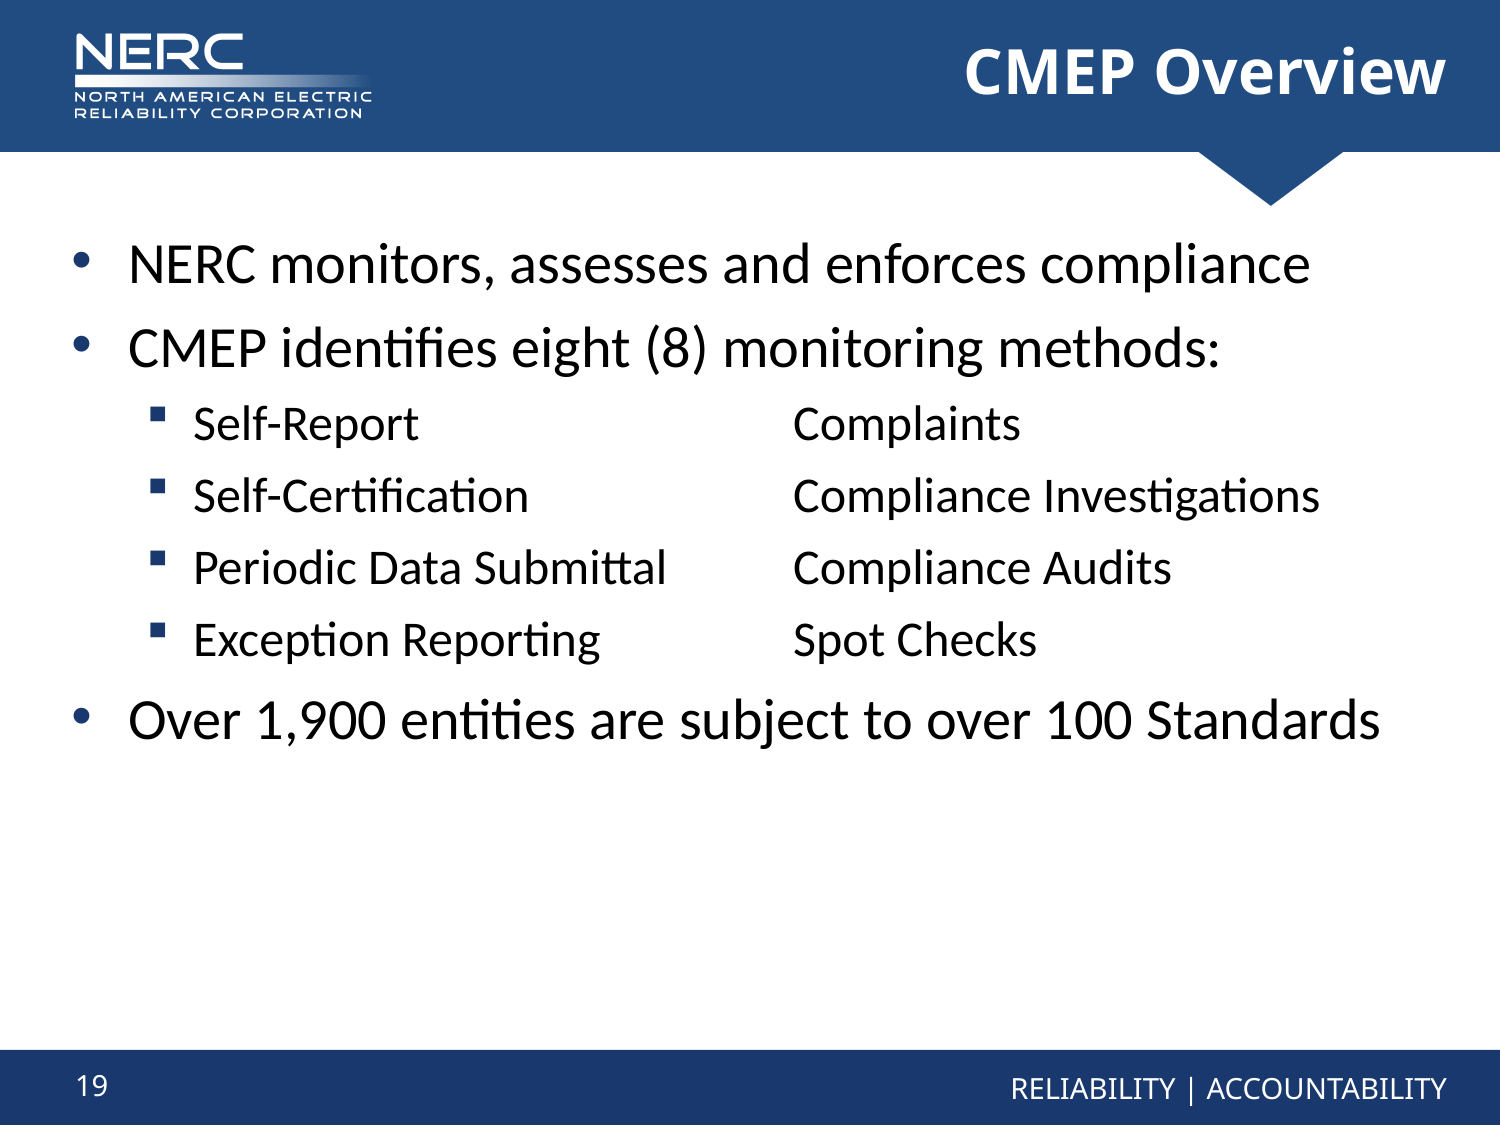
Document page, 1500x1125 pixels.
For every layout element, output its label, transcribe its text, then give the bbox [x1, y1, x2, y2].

picture [0, 0, 1500, 206]
list NERC monitors, assesses and enforces compliance CMEP identifies eight (8) monitoring methods: Self-Report Complaints Self-Certification Compliance Investigations Periodic Data Submittal Compliance Audits Exception Reporting Spot Checks Over 1,900 entities are subject to over 100 Standards [56, 217, 1438, 1018]
title CMEP Overview [474, 24, 1463, 133]
